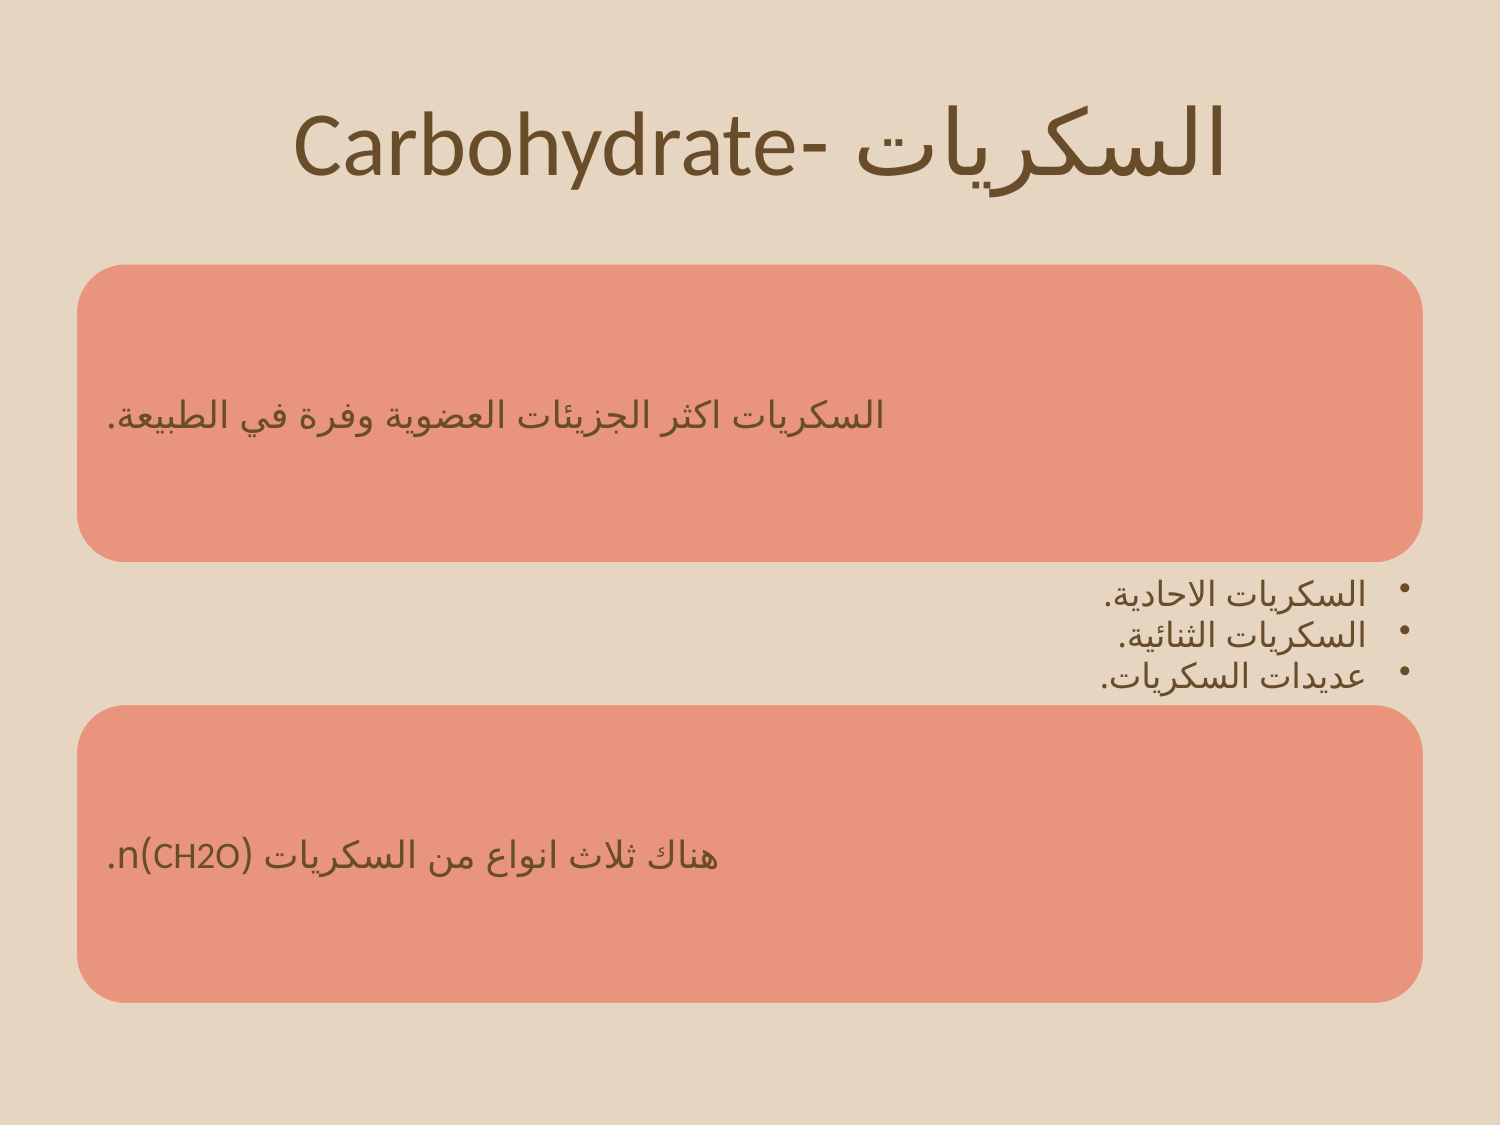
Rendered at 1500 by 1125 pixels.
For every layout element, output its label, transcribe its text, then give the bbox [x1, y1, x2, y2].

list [74, 262, 1426, 1006]
title السكريات -Carbohydrate [75, 45, 1425, 233]
